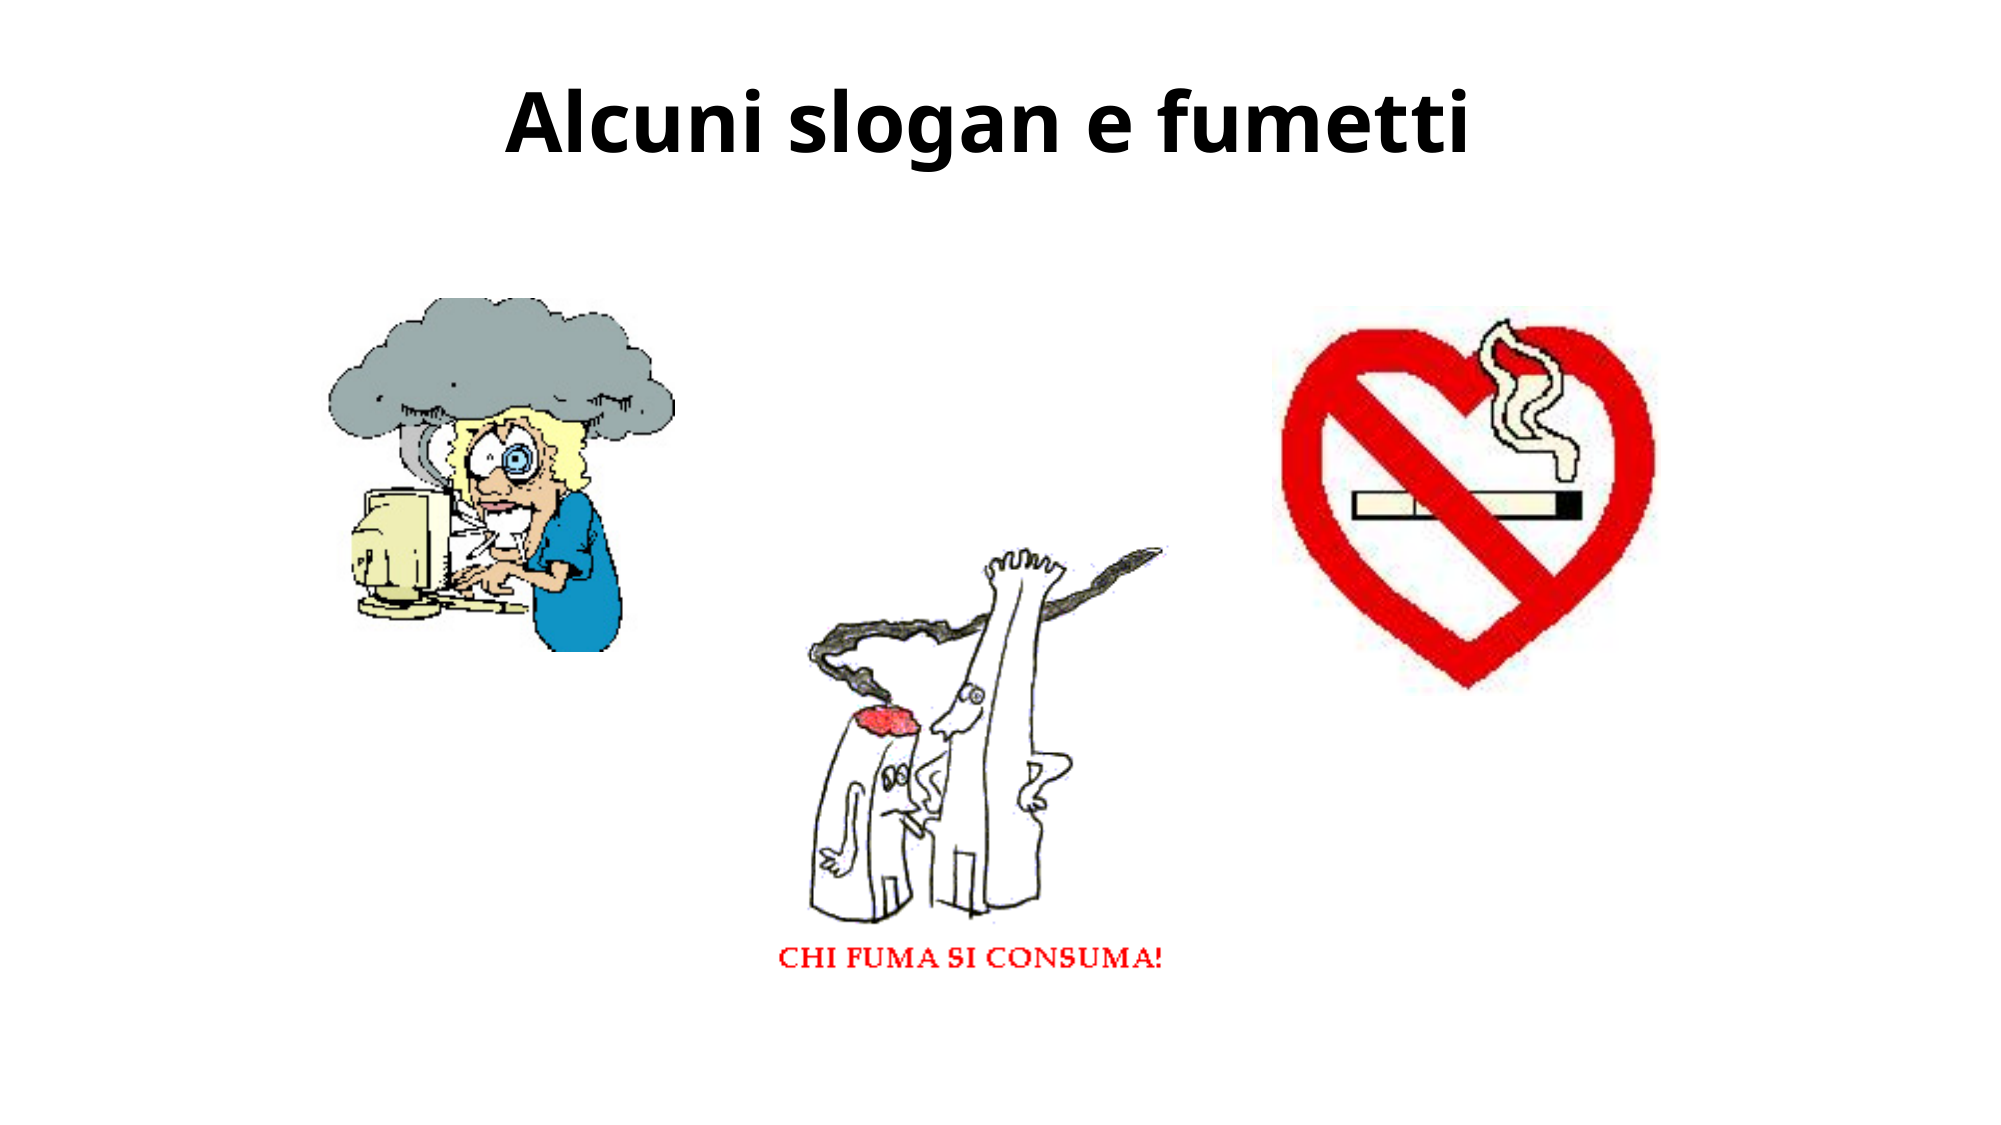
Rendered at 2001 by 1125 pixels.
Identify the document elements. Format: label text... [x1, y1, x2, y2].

picture [1272, 306, 1661, 696]
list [321, 298, 675, 652]
title Alcuni slogan e fumetti [405, 102, 1573, 178]
picture [774, 544, 1173, 988]
